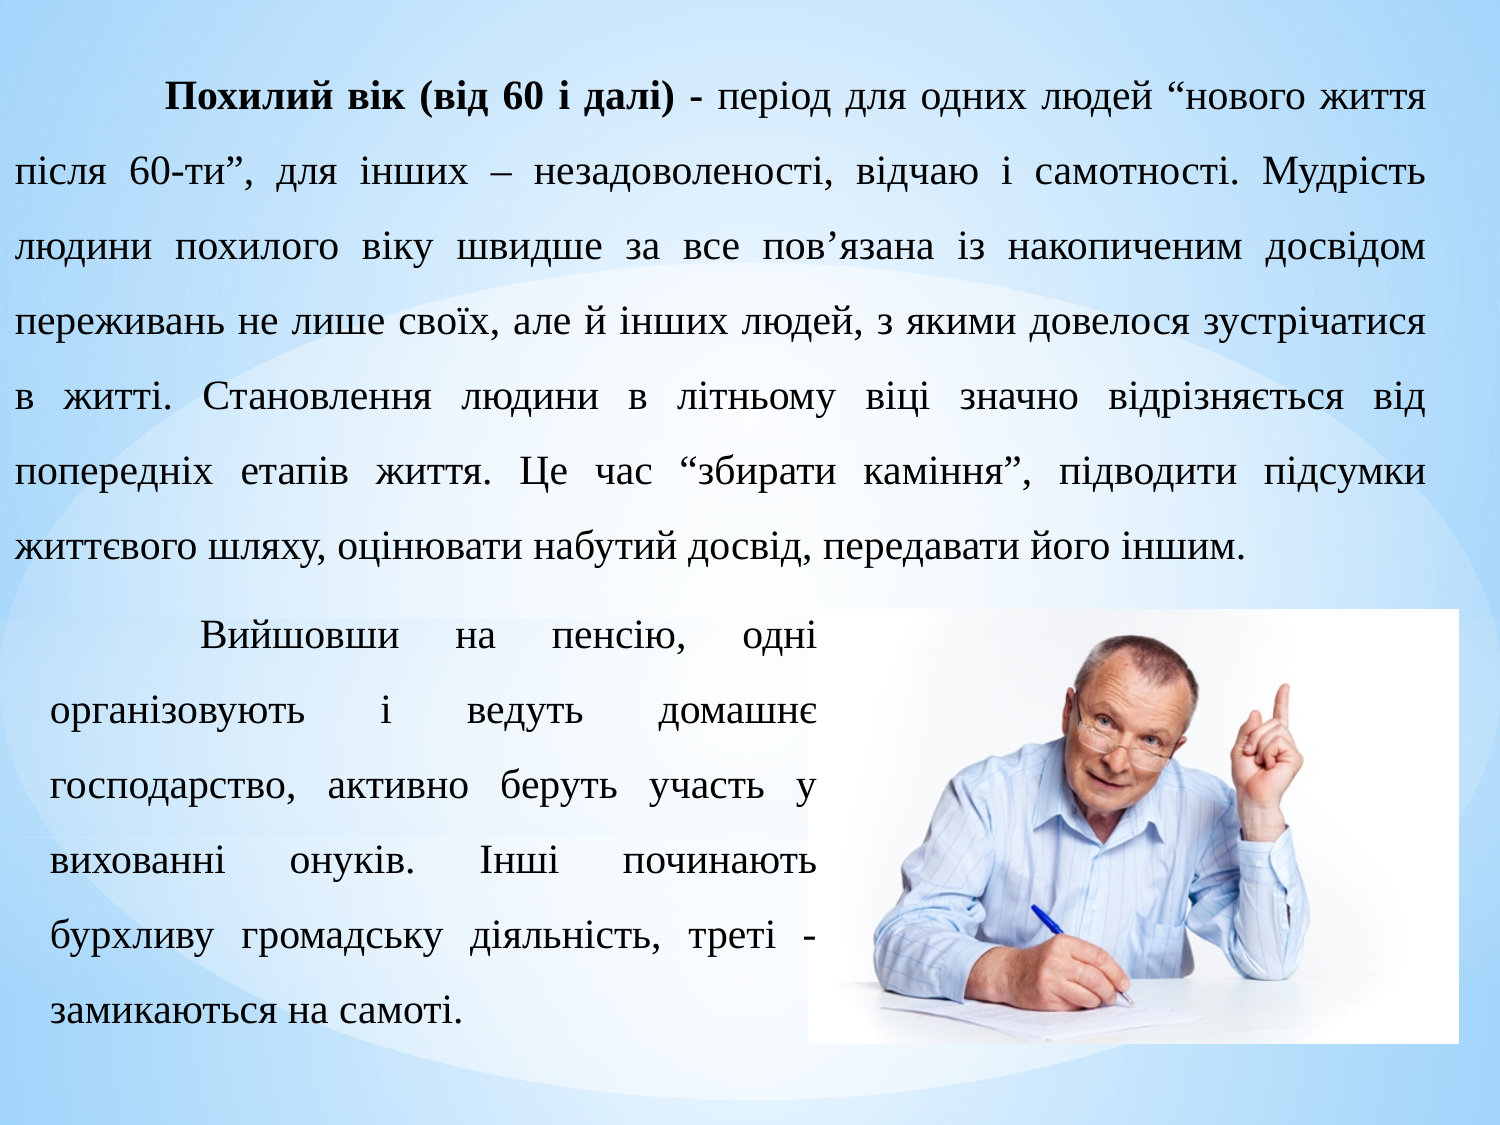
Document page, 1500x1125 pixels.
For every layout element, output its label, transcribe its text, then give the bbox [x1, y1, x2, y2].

text_box Вийшовши на пенсію, одні організовують і ведуть домашнє господарство, активно беруть участь у вихованні онуків. Інші починають бурхливу громадську діяльність, треті - замикаються на самоті. [35, 574, 832, 1039]
text_box Похилий вік (від 60 і далі) - період для одних людей “нового життя після 60-ти”, для інших – незадоволеності, відчаю і самотності. Мудрість людини похилого віку швидше за все пов’язана із накопиченим досвідом переживань не лише своїх, але й інших людей, з якими довелося зустрічатися в житті. Становлення людини в літньому віці значно відрізняється від попередніх етапів життя. Це час “збирати каміння”, підводити підсумки життєвого шляху, оцінювати набутий досвід, передавати його іншим. [0, 35, 1442, 575]
picture [808, 609, 1460, 1044]
